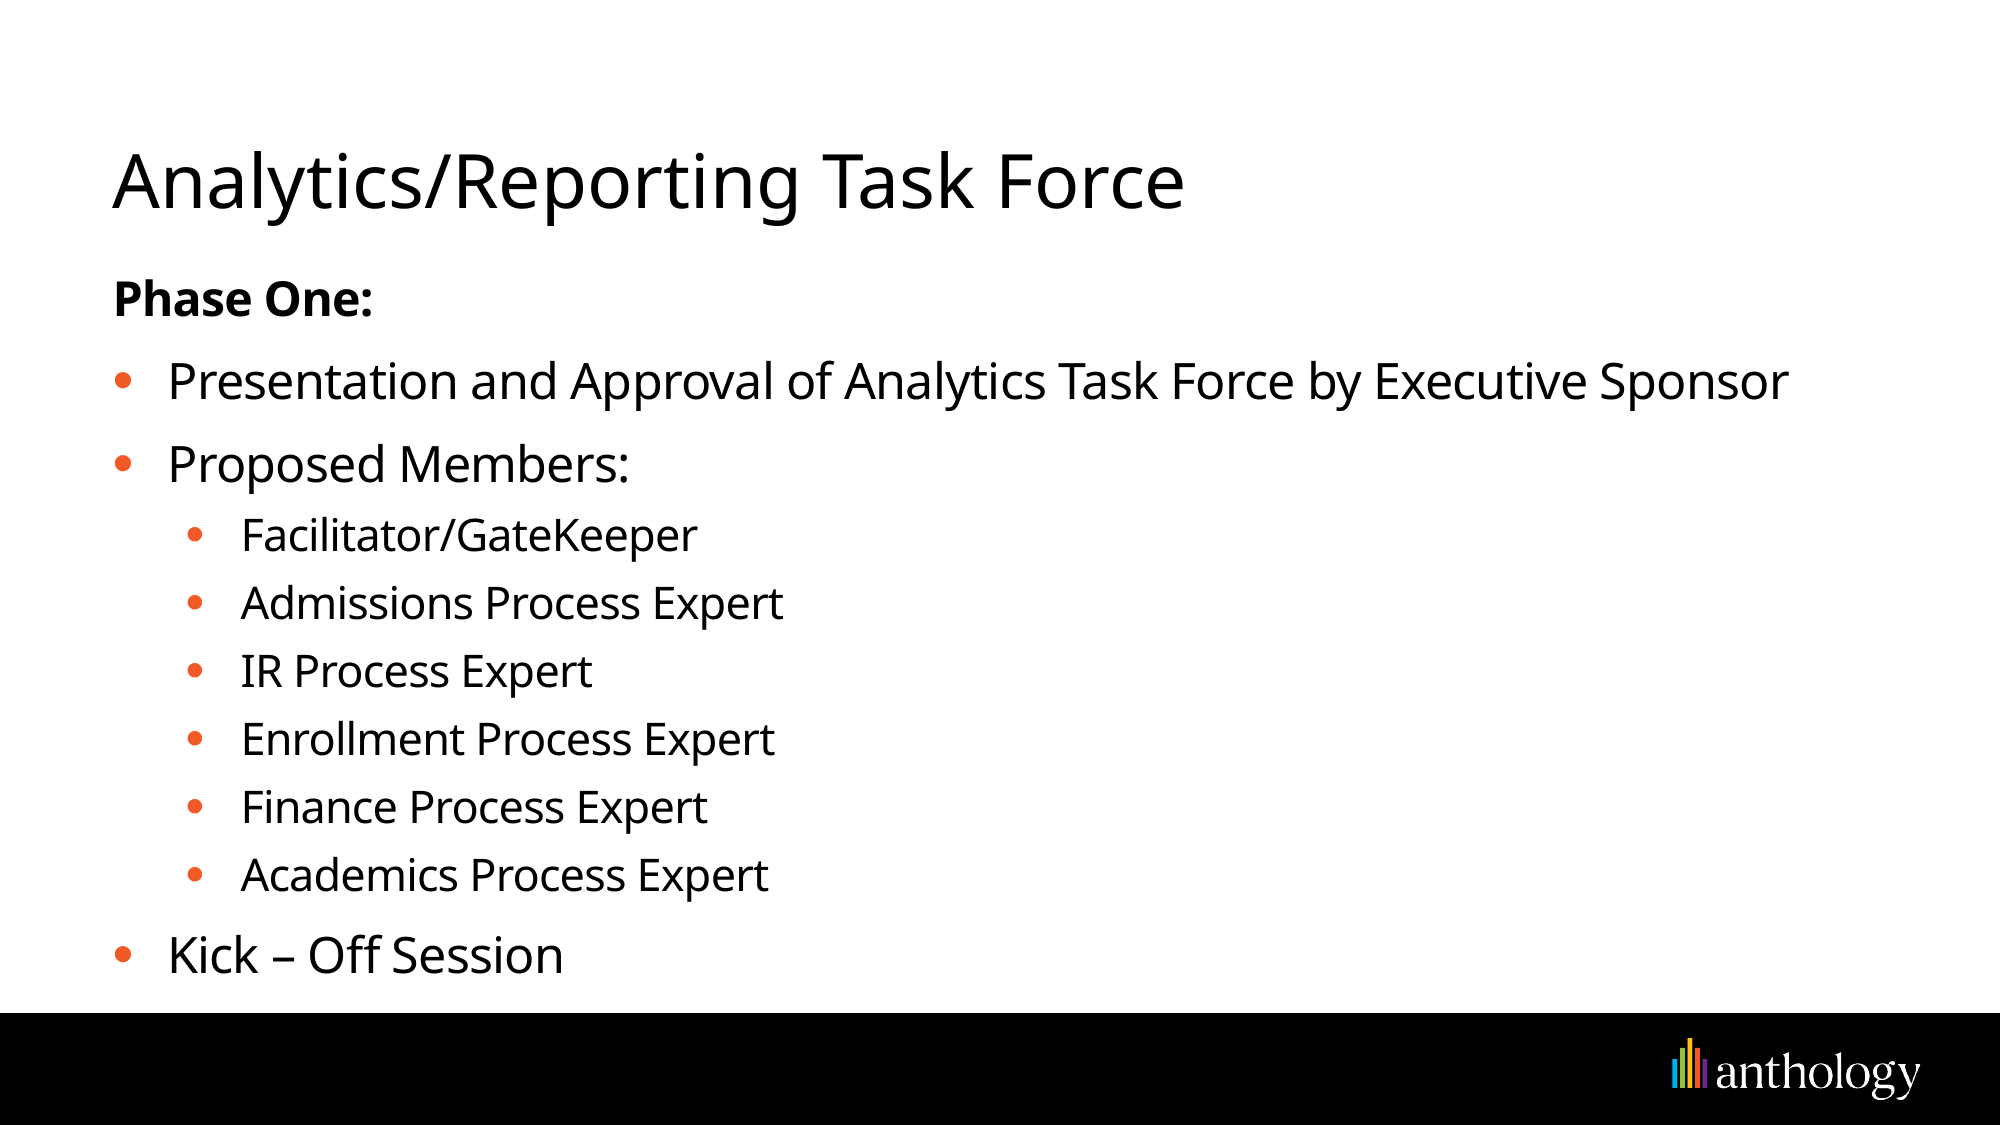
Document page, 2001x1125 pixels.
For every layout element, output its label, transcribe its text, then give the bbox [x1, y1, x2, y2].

list Phase One: Presentation and Approval of Analytics Task Force by Executive Sponsor Proposed Members: Facilitator/GateKeeper Admissions Process Expert IR Process Expert Enrollment Process Expert Finance Process Expert Academics Process Expert Kick – Off Session [112, 262, 1883, 992]
title Analytics/Reporting Task Force [112, 47, 1883, 225]
